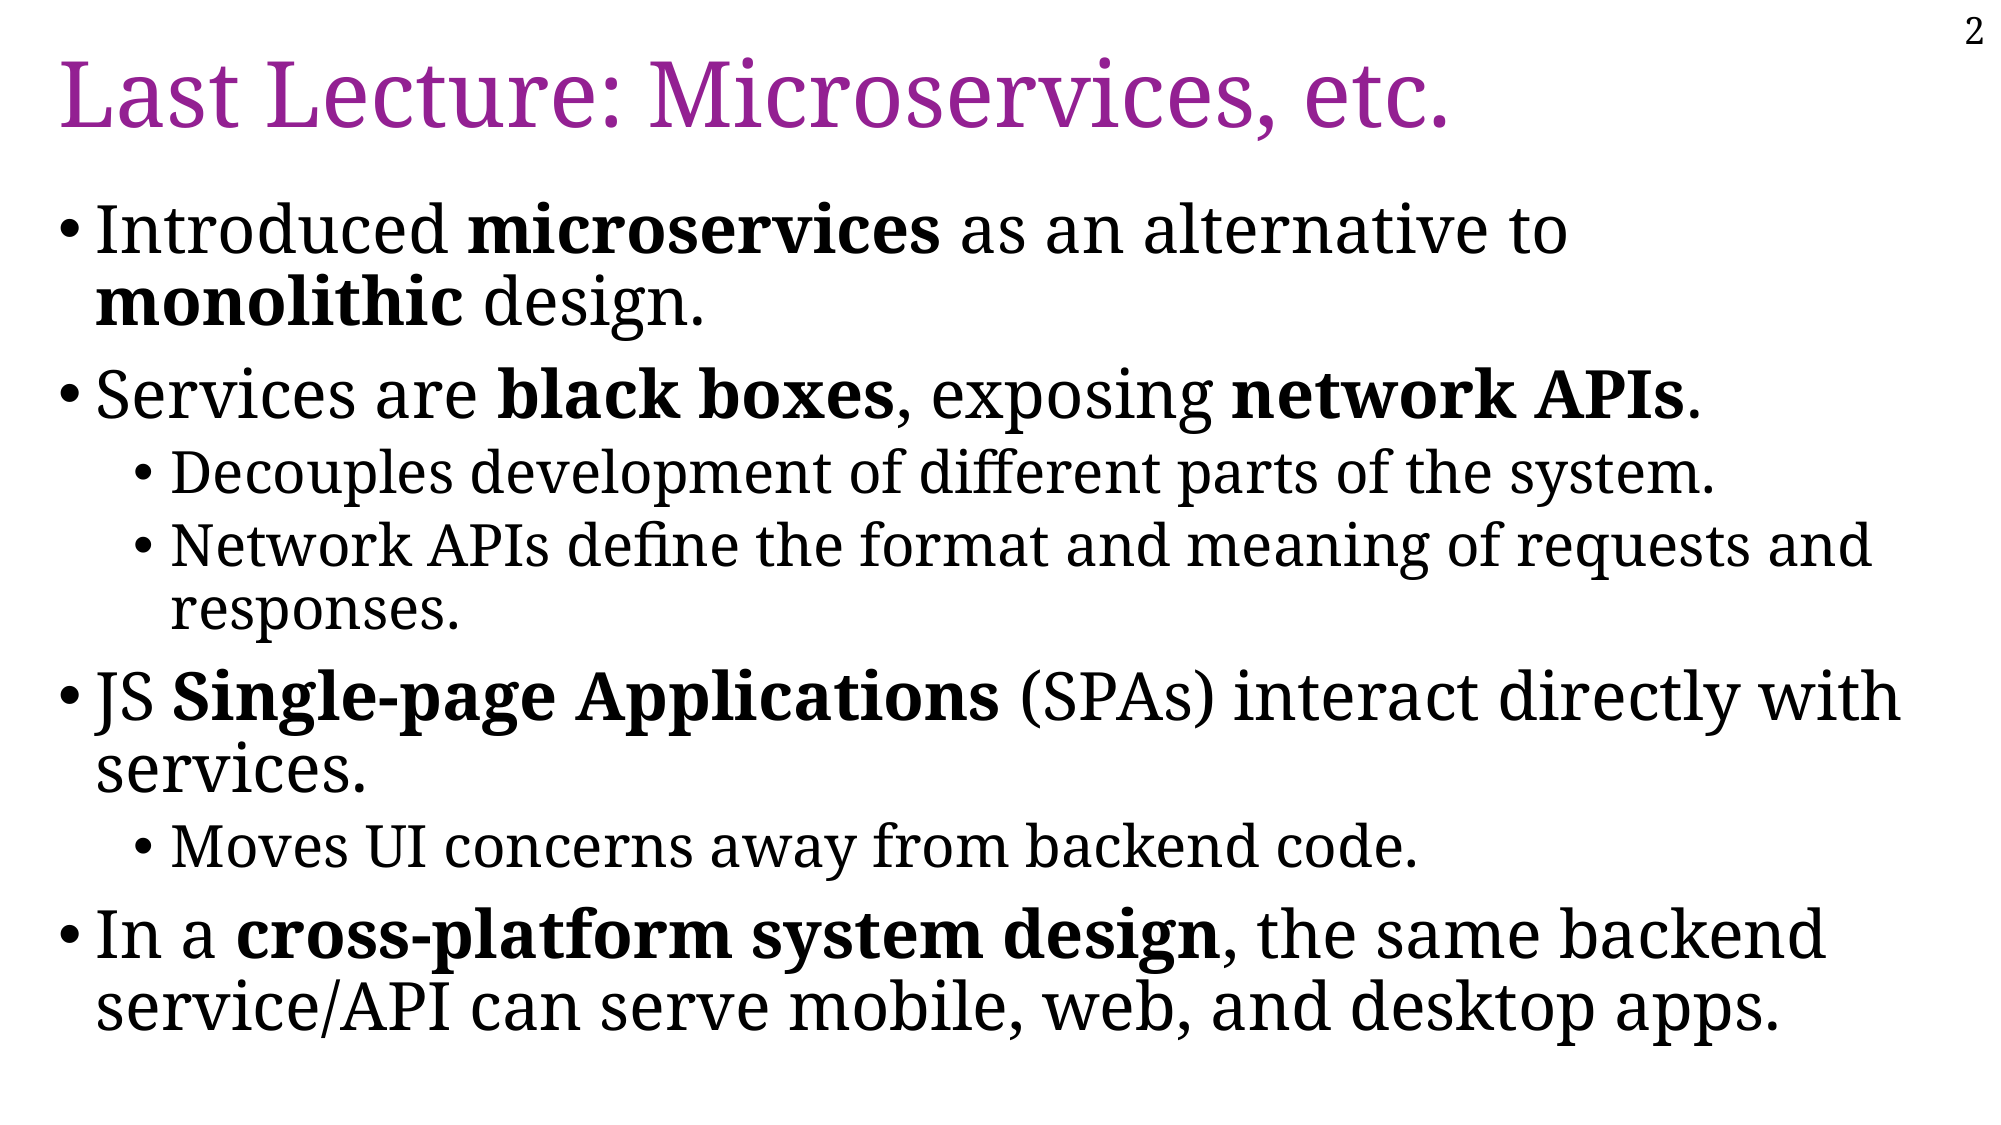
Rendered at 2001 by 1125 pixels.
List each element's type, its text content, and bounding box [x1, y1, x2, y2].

list Introduced microservices as an alternative to monolithic design. Services are black boxes, exposing network APIs. Decouples development of different parts of the system. Network APIs define the format and meaning of requests and responses. JS Single-page Applications (SPAs) interact directly with services. Moves UI concerns away from backend code. In a cross-platform system design, the same backend service/API can serve mobile, web, and desktop apps. [43, 188, 1953, 1106]
title Last Lecture: Microservices, etc. [43, 25, 1953, 171]
text_box 2 [1901, 0, 2000, 60]
